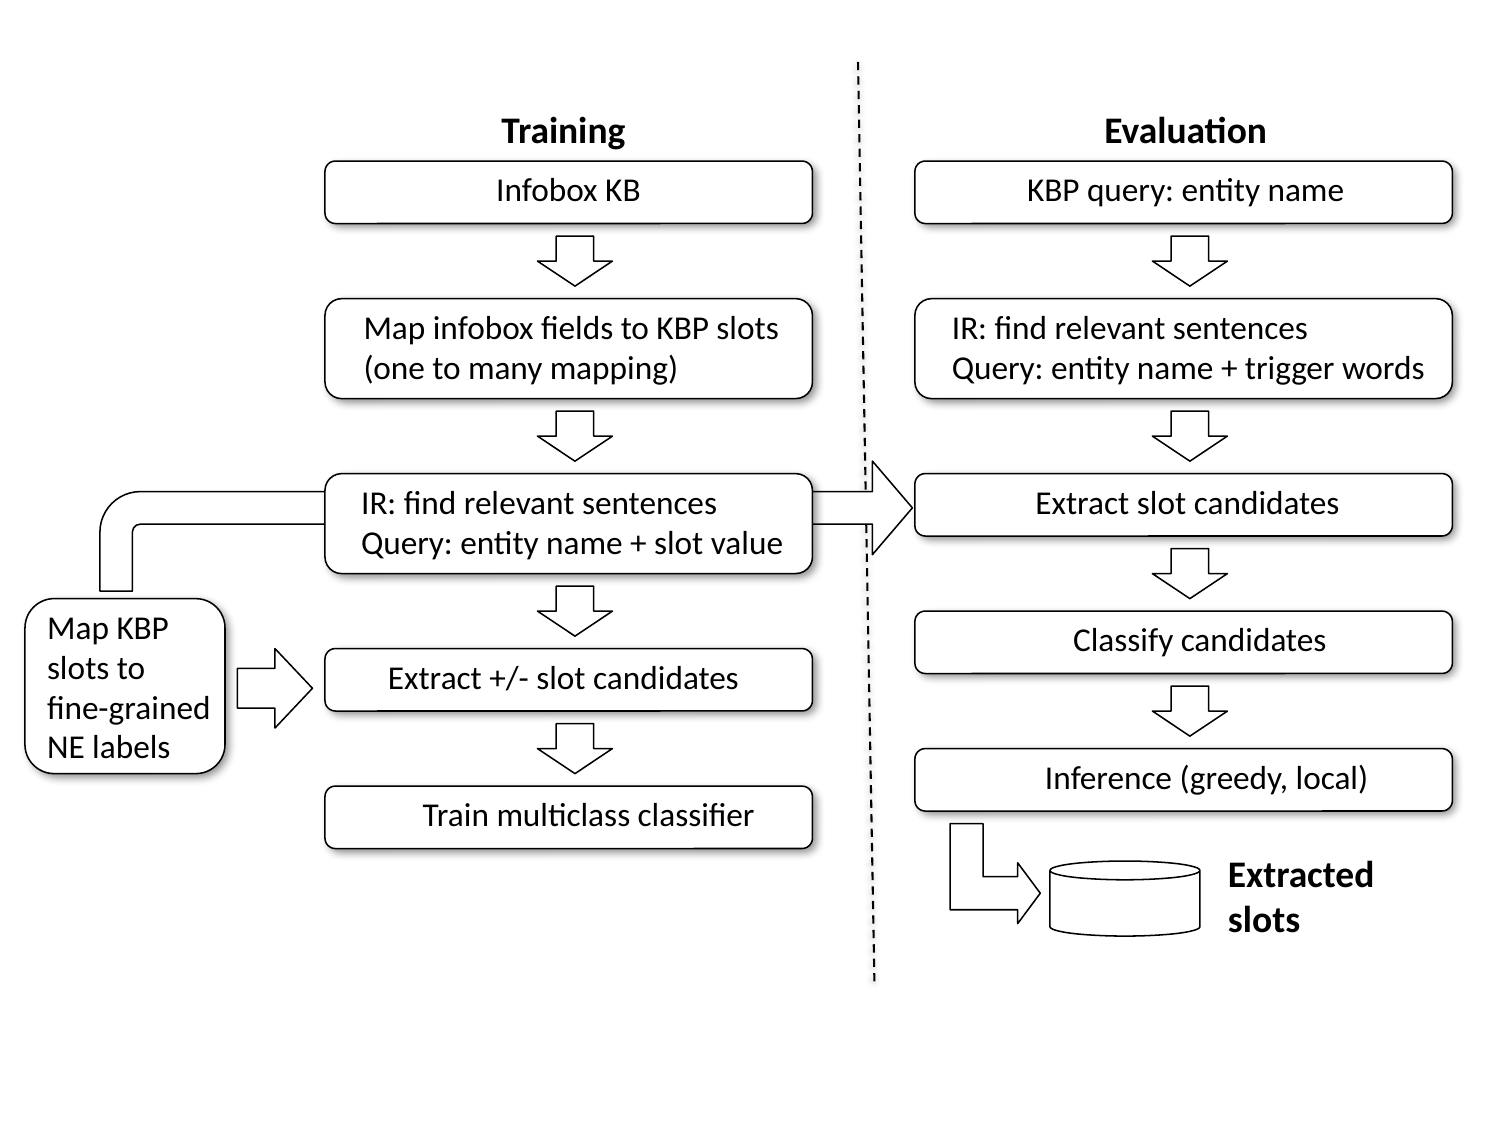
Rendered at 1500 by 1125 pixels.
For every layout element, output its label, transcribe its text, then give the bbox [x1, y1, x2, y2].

text_box [914, 748, 1453, 812]
text_box Map infobox fields to KBP slots (one to many mapping) [348, 298, 795, 394]
text_box [914, 611, 1453, 674]
text_box [1049, 861, 1200, 937]
text_box IR: find relevant sentences Query: entity name + trigger words [937, 298, 1441, 394]
text_box [1152, 411, 1228, 462]
text_box Evaluation [1089, 98, 1282, 159]
text_box Extracted slots [1213, 842, 1390, 948]
text_box [537, 236, 613, 287]
text_box [324, 161, 813, 224]
text_box KBP query: entity name [1012, 161, 1360, 216]
text_box [1152, 686, 1228, 737]
text_box [99, 491, 322, 592]
text_box IR: find relevant sentences Query: entity name + slot value [346, 473, 799, 569]
text_box [537, 586, 613, 637]
text_box [24, 608, 32, 764]
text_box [403, 515, 1329, 533]
text_box Extract +/- slot candidates [373, 648, 755, 704]
text_box Train multiclass classifier [407, 786, 771, 841]
text_box [1152, 236, 1228, 287]
text_box [237, 648, 313, 729]
text_box Training [486, 98, 641, 159]
text_box [872, 541, 885, 555]
text_box [950, 823, 1041, 924]
text_box Inference (greedy, local) [1030, 748, 1384, 804]
text_box [1332, 473, 1453, 536]
text_box Infobox KB [481, 161, 664, 216]
text_box [822, 461, 912, 514]
text_box [324, 298, 813, 399]
text_box Extract slot candidates [1020, 473, 1355, 529]
text_box [914, 161, 1453, 224]
text_box [1152, 548, 1228, 599]
text_box [914, 298, 1453, 399]
text_box [537, 411, 613, 462]
text_box [324, 473, 813, 574]
text_box Map KBP slots to fine-grained NE labels [32, 598, 226, 773]
text_box [537, 723, 613, 774]
text_box Classify candidates [1058, 611, 1342, 666]
text_box [914, 473, 1020, 514]
text_box [324, 648, 813, 712]
text_box [324, 786, 813, 849]
